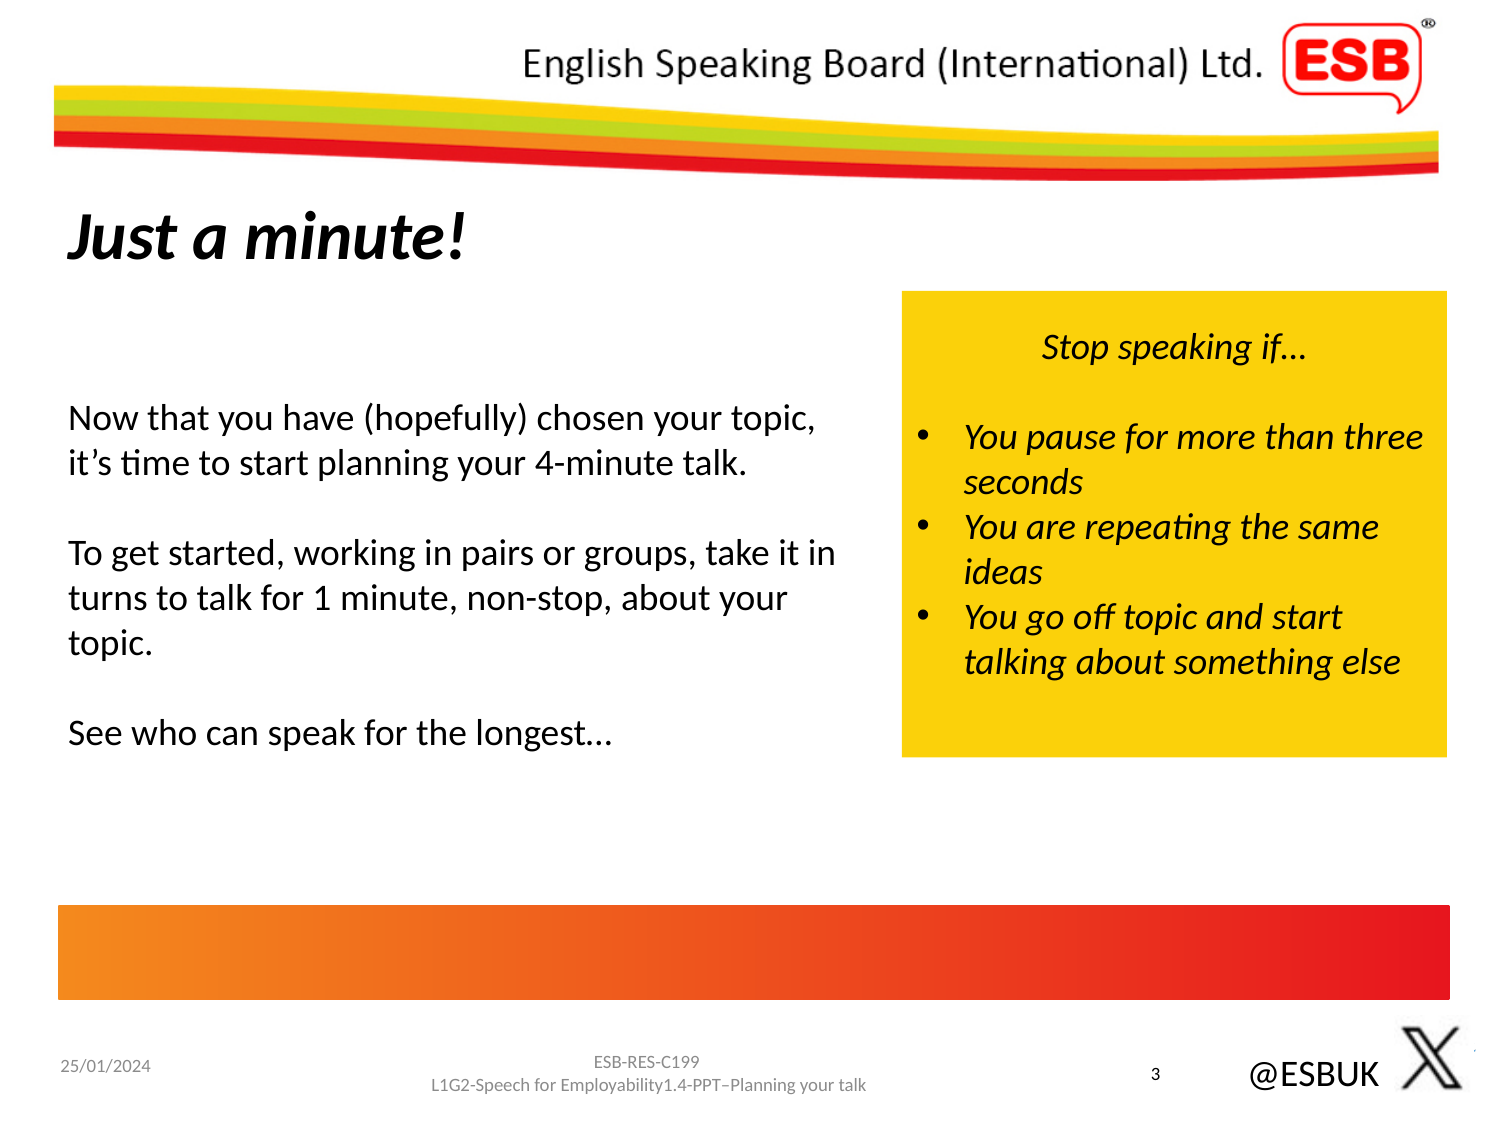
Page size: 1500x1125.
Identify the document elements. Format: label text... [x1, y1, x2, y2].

title Just a minute! [53, 184, 1347, 291]
slide_number 3 [930, 1042, 1176, 1103]
picture [0, 0, 1500, 189]
footer ESB-RES-C199 L1G2-Speech for Employability1.4-PPT–Planning your talk [395, 1042, 902, 1103]
text_box Stop speaking if… You pause for more than three seconds You are repeating the same ideas You go off topic and start talking about something else [901, 290, 1448, 758]
text_box [57, 904, 1450, 1000]
picture [1394, 1015, 1476, 1102]
text_box Now that you have (hopefully) chosen your topic, it’s time to start planning your 4-minute talk. To get started, working in pairs or groups, take it in turns to talk for 1 minute, non-stop, about your topic. See who can speak for the longest… [53, 385, 869, 761]
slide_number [45, 1035, 383, 1096]
